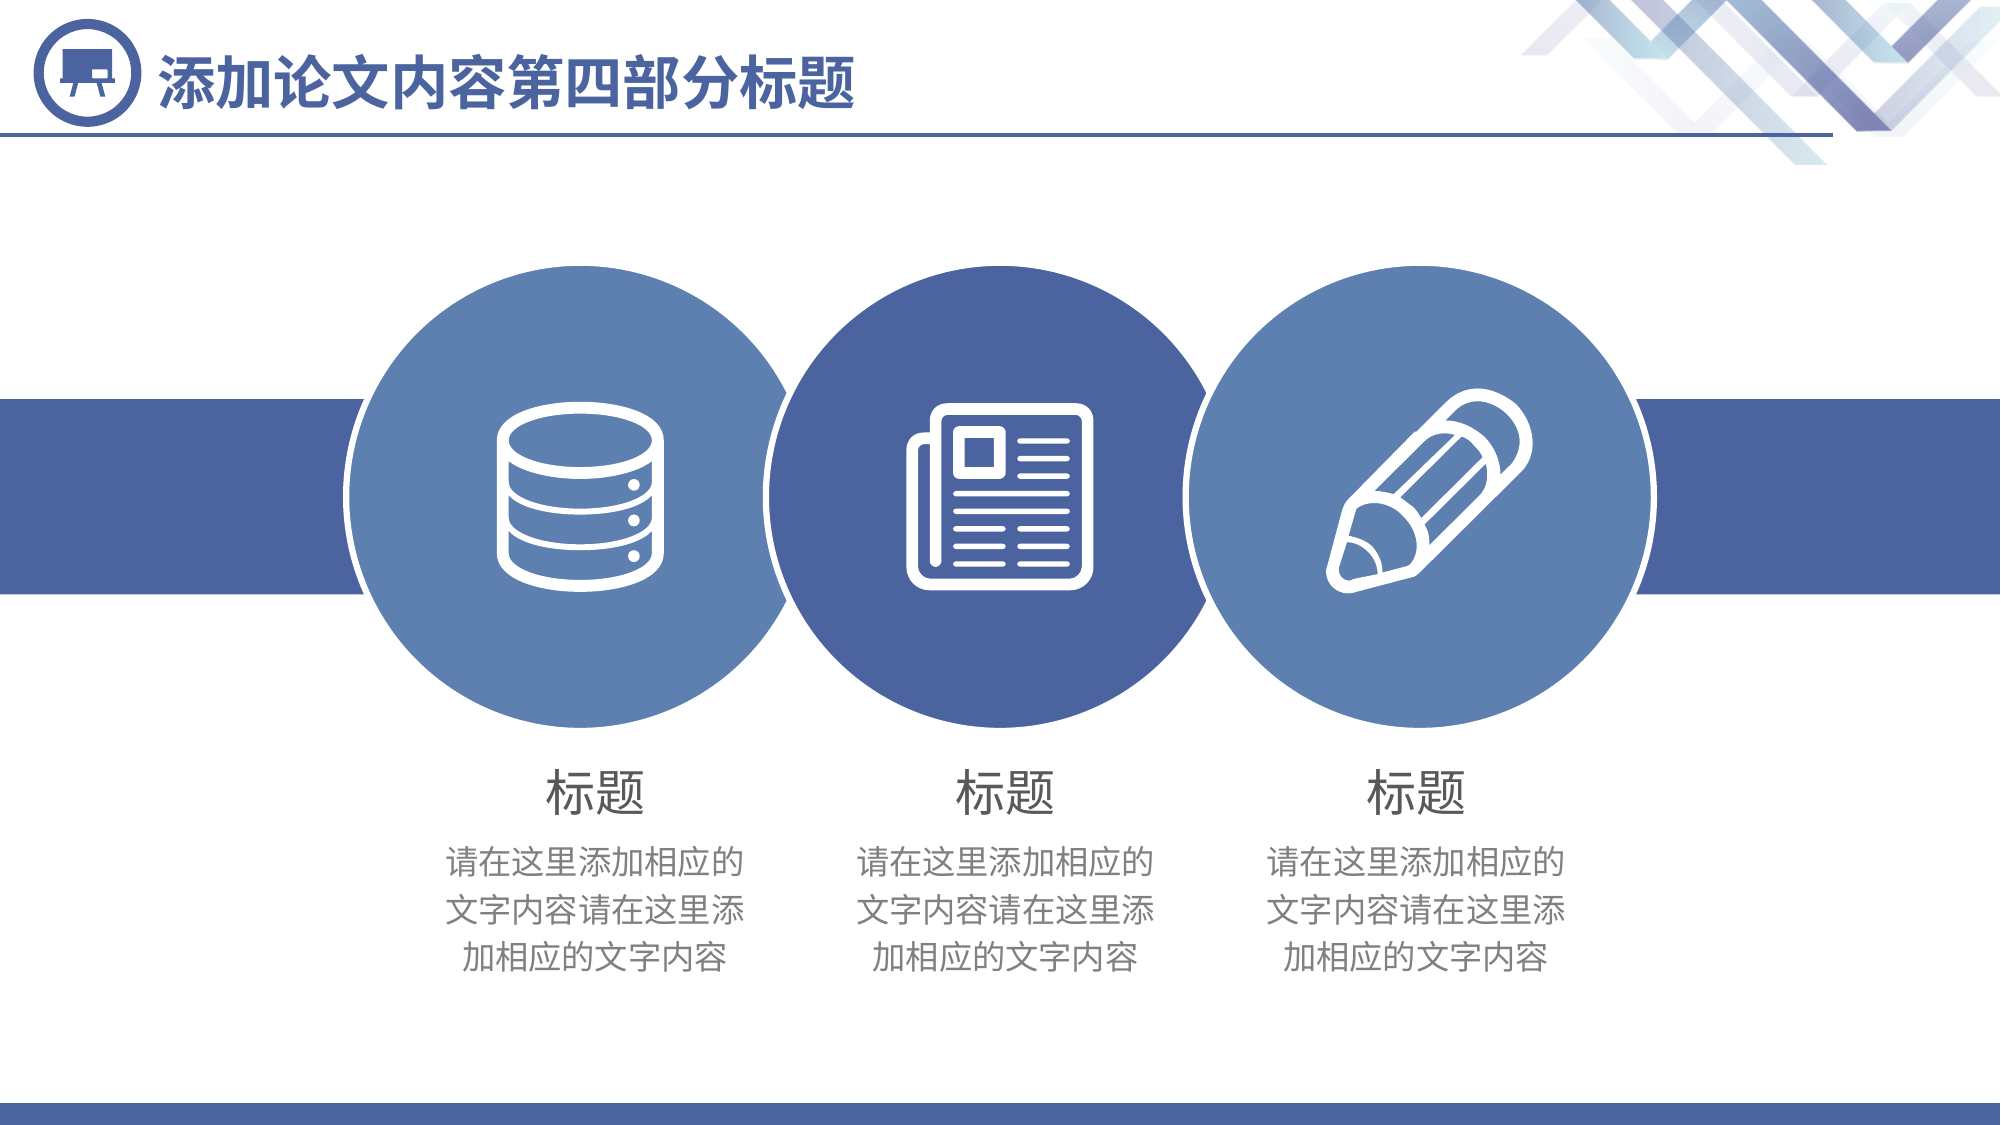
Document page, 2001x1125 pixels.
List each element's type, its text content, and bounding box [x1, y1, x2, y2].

text_box 请在这里添加相应的文字内容请在这里添加相应的文字内容 [834, 825, 1177, 984]
picture [1412, 0, 2000, 166]
text_box [1634, 398, 2000, 595]
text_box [906, 403, 1094, 591]
text_box 请在这里添加相应的文字内容请在这里添加相应的文字内容 [1245, 825, 1588, 984]
text_box 标题 [896, 733, 1116, 825]
text_box 标题 [1307, 733, 1526, 825]
text_box [764, 261, 1210, 733]
text_box [0, 1102, 2000, 1125]
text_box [35, 20, 140, 126]
text_box 标题 [485, 733, 705, 825]
text_box 添加论文内容第四部分标题 [142, 4, 888, 124]
text_box [1326, 388, 1533, 594]
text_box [496, 401, 664, 592]
text_box [345, 261, 790, 733]
text_box 请在这里添加相应的文字内容请在这里添加相应的文字内容 [424, 825, 766, 984]
text_box [0, 398, 366, 595]
text_box [1184, 261, 1655, 733]
